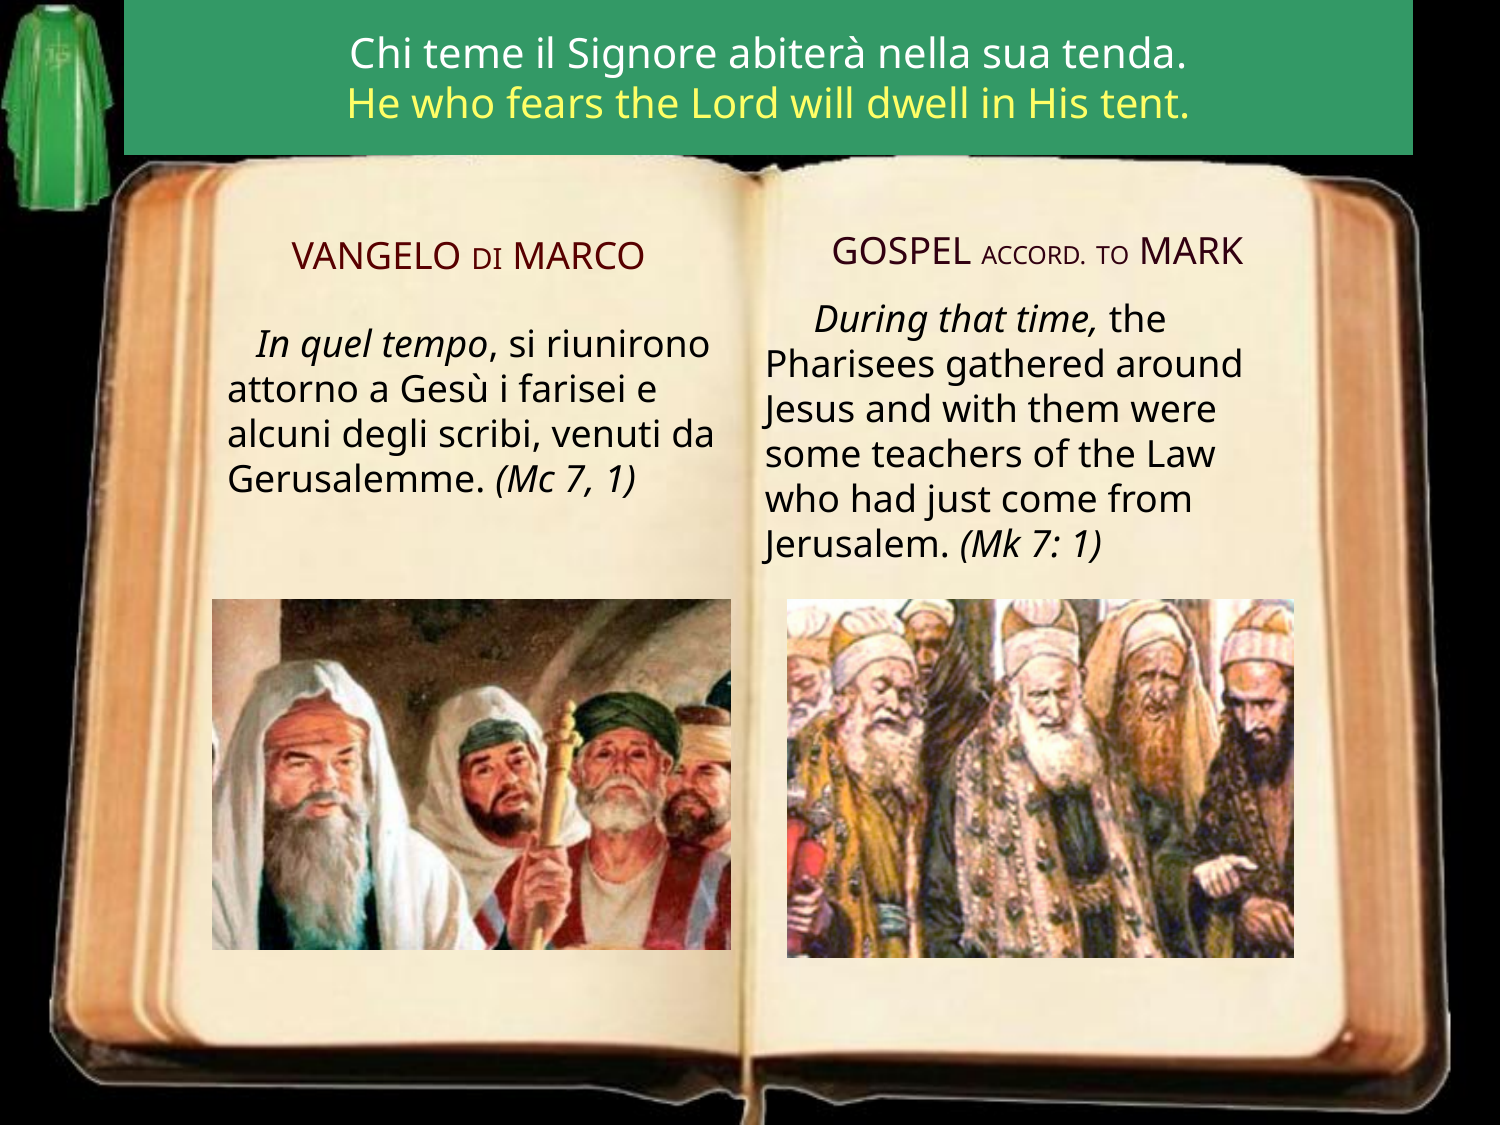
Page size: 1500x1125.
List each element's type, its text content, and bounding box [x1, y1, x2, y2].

text_box VANGELO DI MARCO [199, 224, 738, 285]
text_box During that time, the Pharisees gathered around Jesus and with them were some teachers of the Law who had just come from Jerusalem. (Mk 7: 1) [750, 287, 1300, 573]
text_box Chi teme il Signore abiterà nella sua tenda. He who fears the Lord will dwell in His tent. [124, 0, 1413, 155]
picture [0, 0, 1500, 1125]
title GOSPEL ACCORD. TO MARK [738, 224, 1363, 275]
text_box In quel tempo, si riunirono attorno a Gesù i farisei e alcuni degli scribi, venuti da Gerusalemme. (Mc 7, 1) [212, 312, 750, 508]
